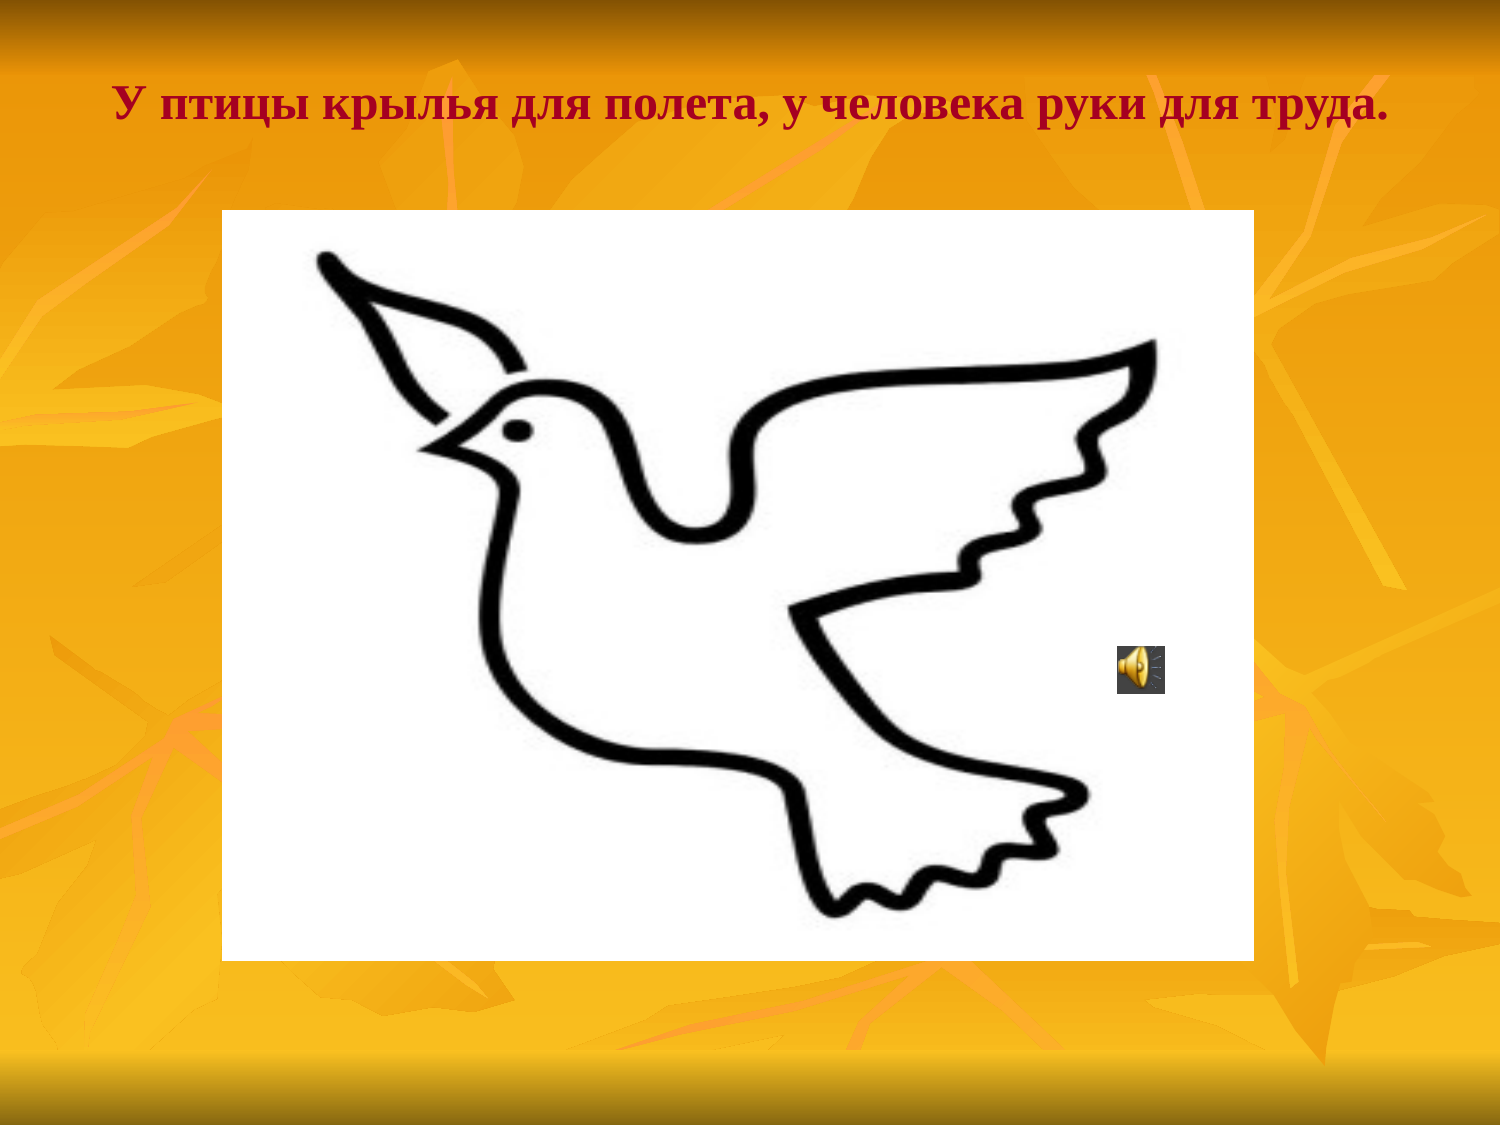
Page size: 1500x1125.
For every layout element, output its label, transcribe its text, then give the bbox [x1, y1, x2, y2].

picture [1115, 644, 1167, 696]
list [222, 210, 1255, 962]
title У птицы крылья для полета, у человека руки для труда. [74, 45, 1426, 154]
